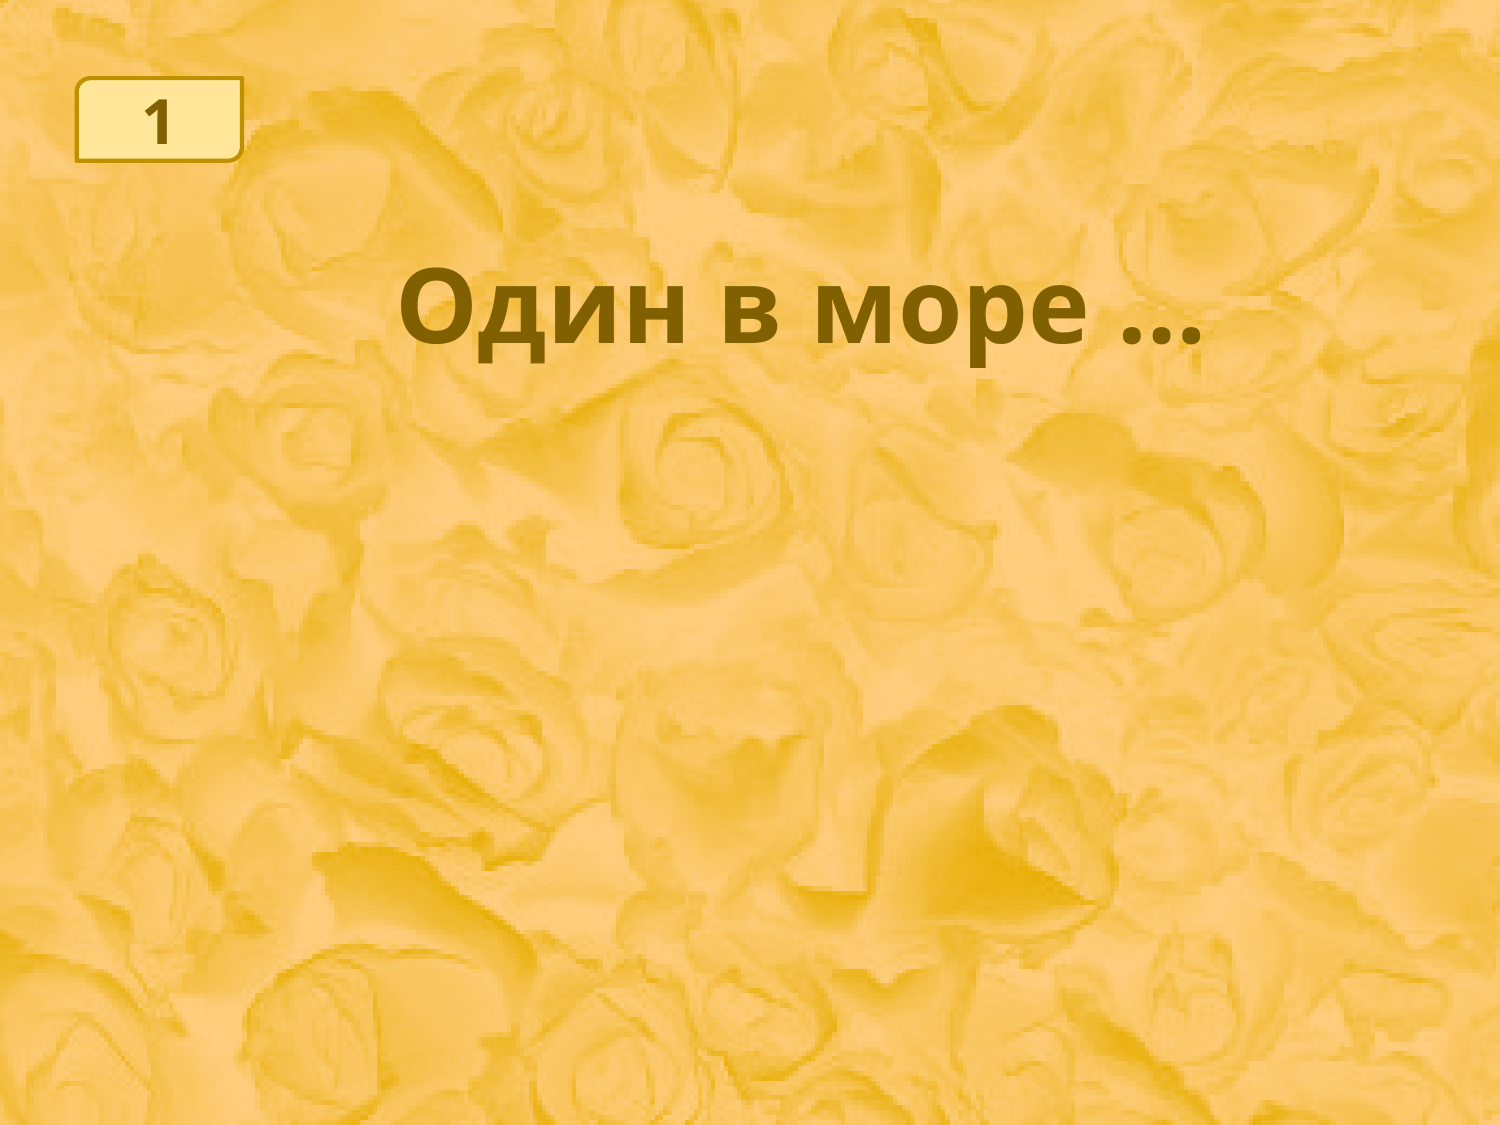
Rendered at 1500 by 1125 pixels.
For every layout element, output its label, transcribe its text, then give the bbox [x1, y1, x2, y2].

text_box Один в море … [242, 231, 1388, 372]
text_box 1 [74, 76, 245, 163]
